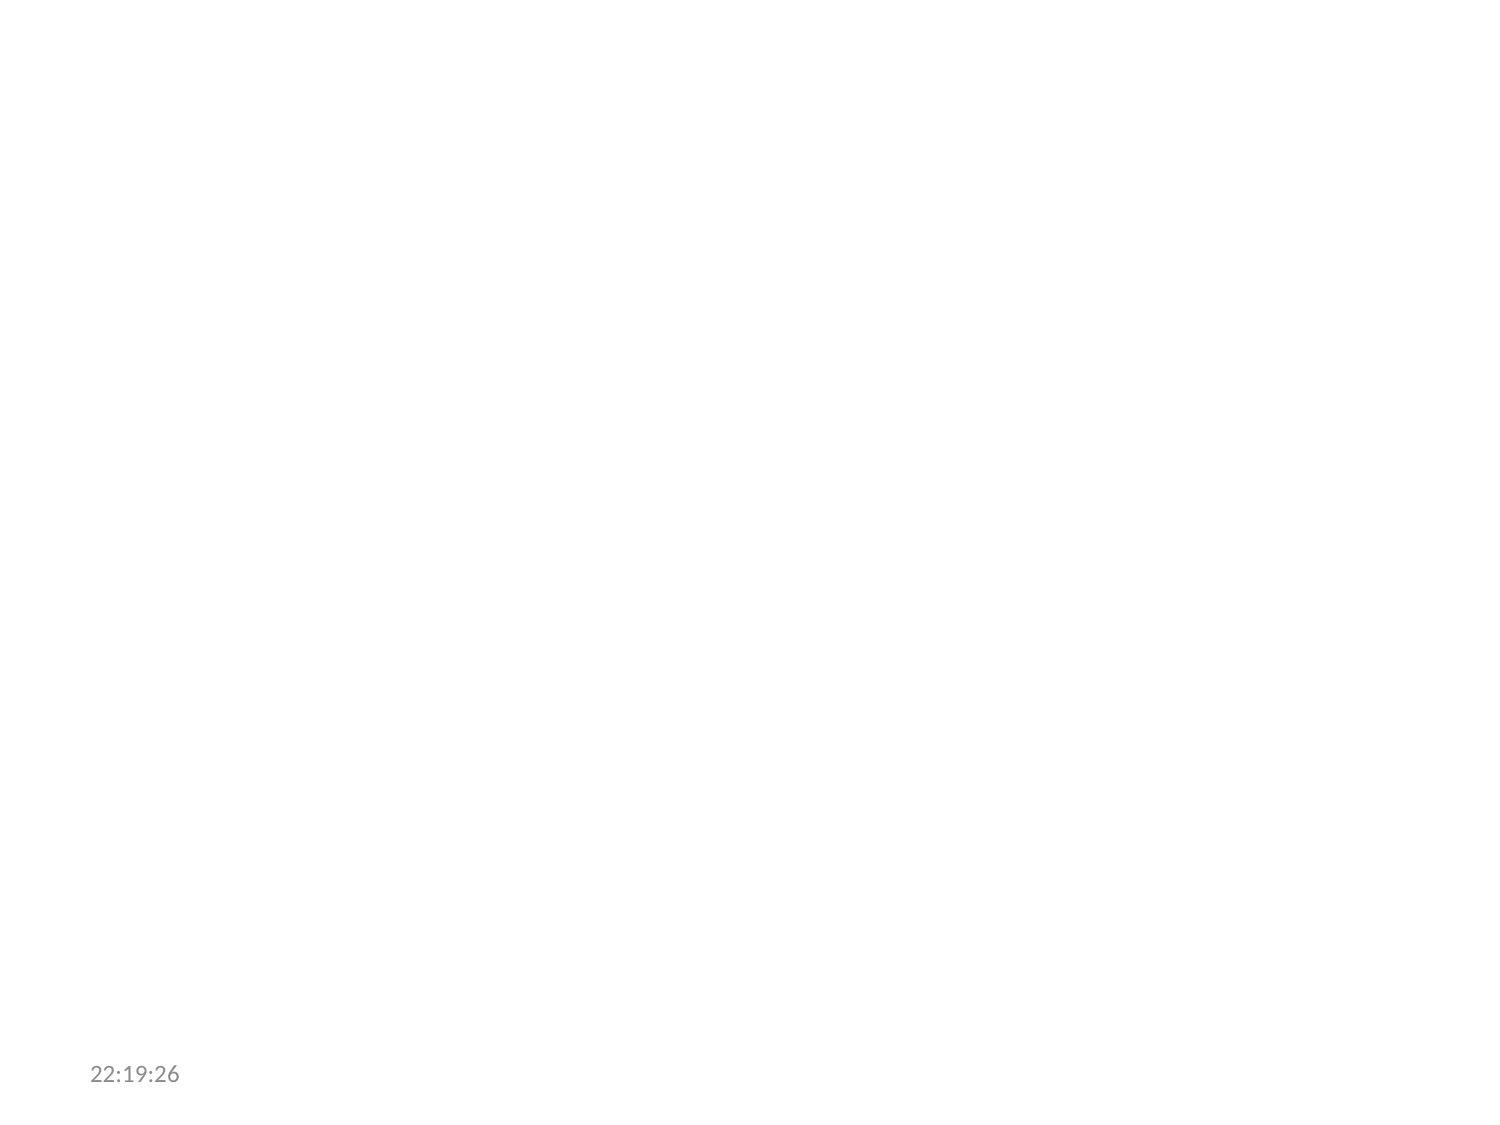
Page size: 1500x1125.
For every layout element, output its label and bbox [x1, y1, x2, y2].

slide_number [75, 1042, 425, 1103]
